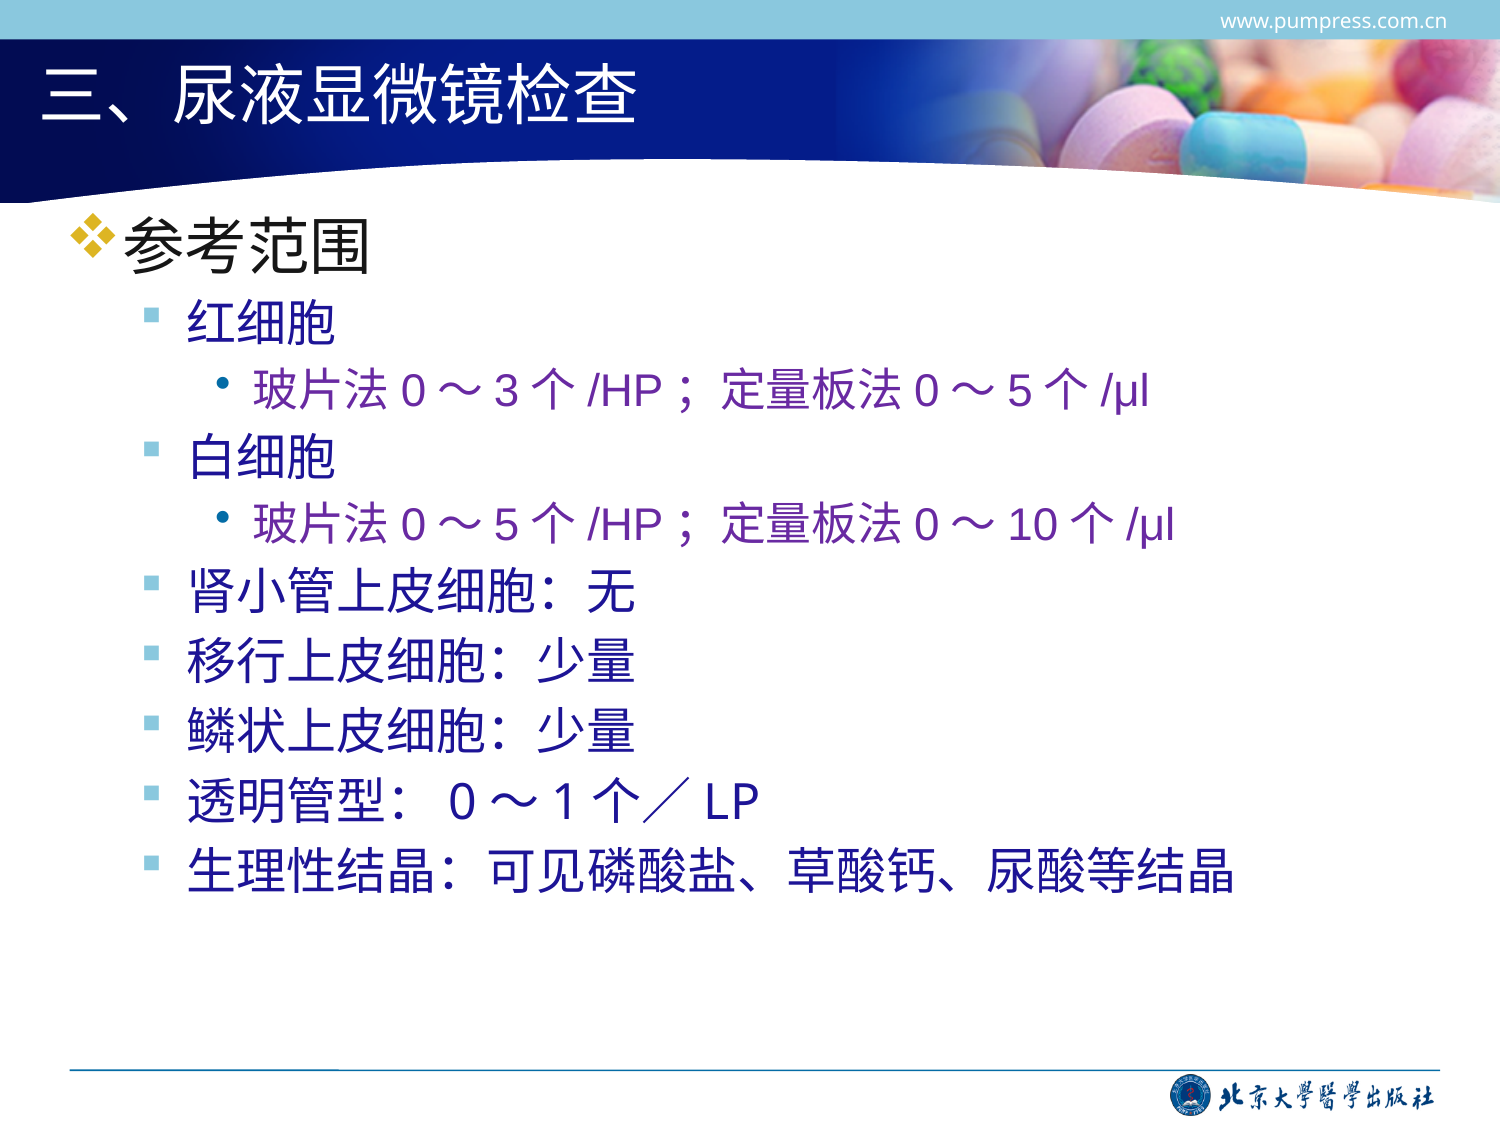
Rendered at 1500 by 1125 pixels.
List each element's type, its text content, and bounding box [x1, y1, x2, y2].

title 三、尿液显微镜检查 [23, 46, 1349, 140]
slide_number www.pumpress.com.cn [1024, 0, 1463, 38]
list 参考范围 红细胞 玻片法0～3个/HP；定量板法0～5个/μl 白细胞 玻片法0～5个/HP；定量板法0～10个/μl 肾小管上皮细胞：无 移行上皮细胞：少量 鳞状上皮细胞：少量 透明管型：0～1个／LP 生理性结晶：可见磷酸盐、草酸钙、尿酸等结晶 [49, 198, 1463, 1026]
picture [1170, 1074, 1436, 1118]
picture [0, 40, 1500, 203]
